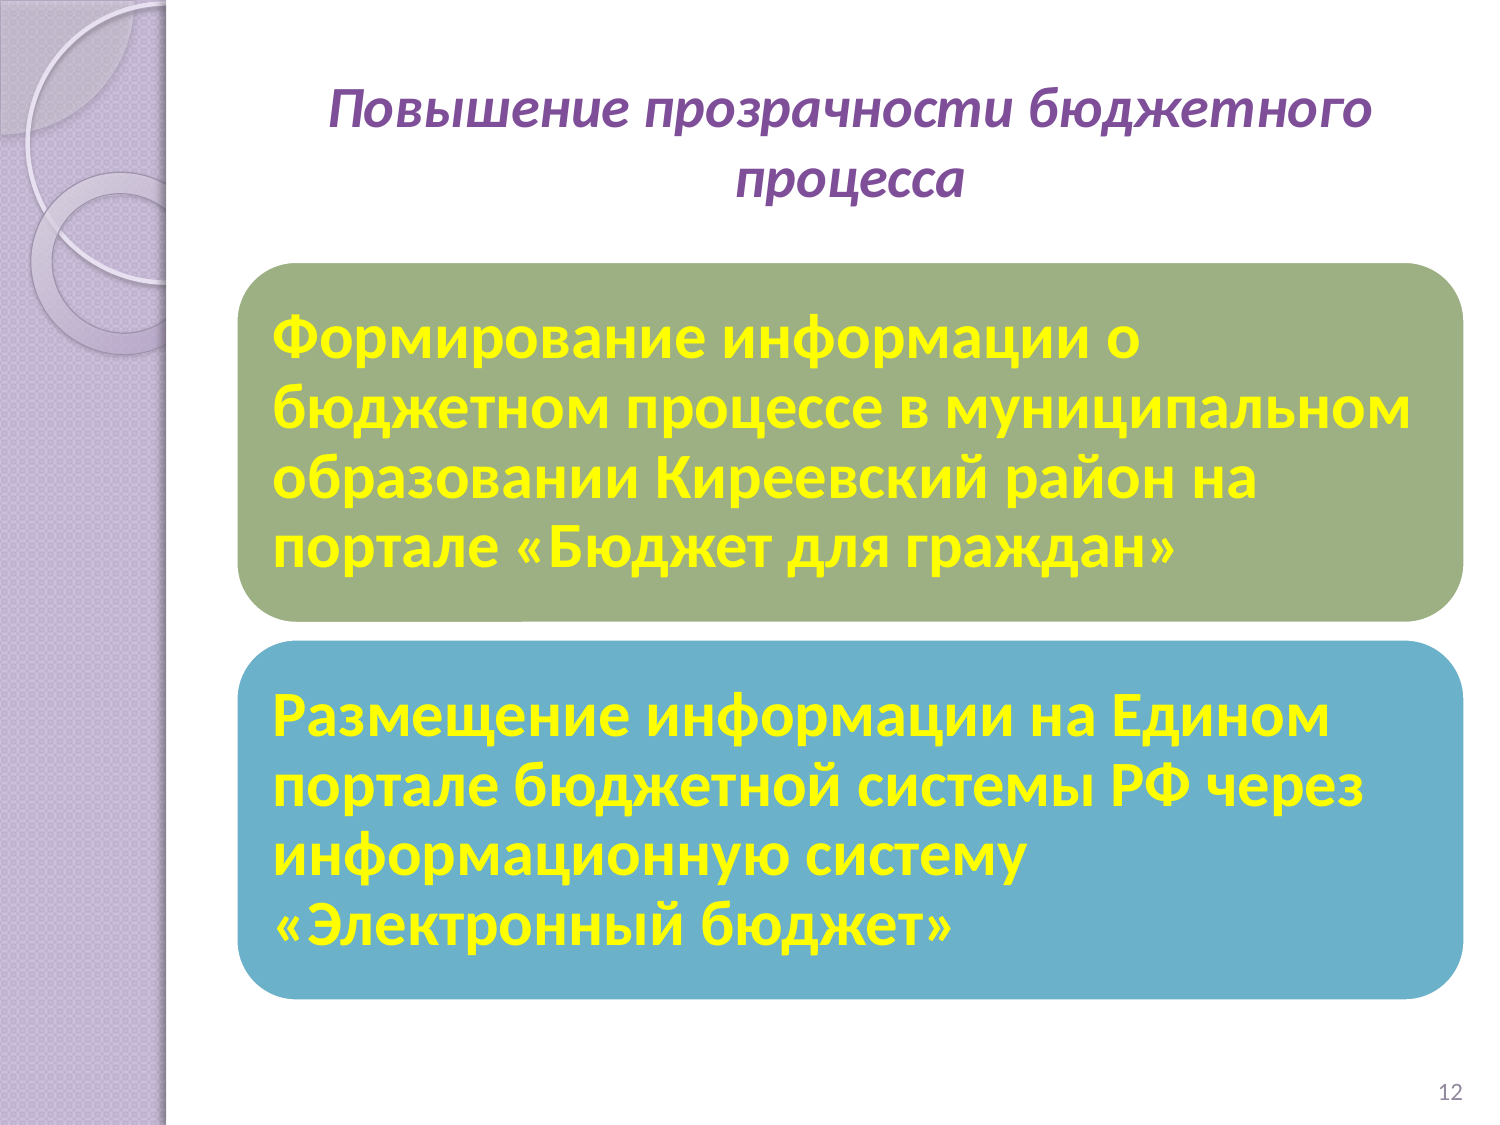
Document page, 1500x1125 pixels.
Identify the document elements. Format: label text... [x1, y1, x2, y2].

slide_number 12 [1413, 1034, 1488, 1113]
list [235, 237, 1466, 1026]
title Повышение прозрачности бюджетного процесса [235, 45, 1466, 233]
